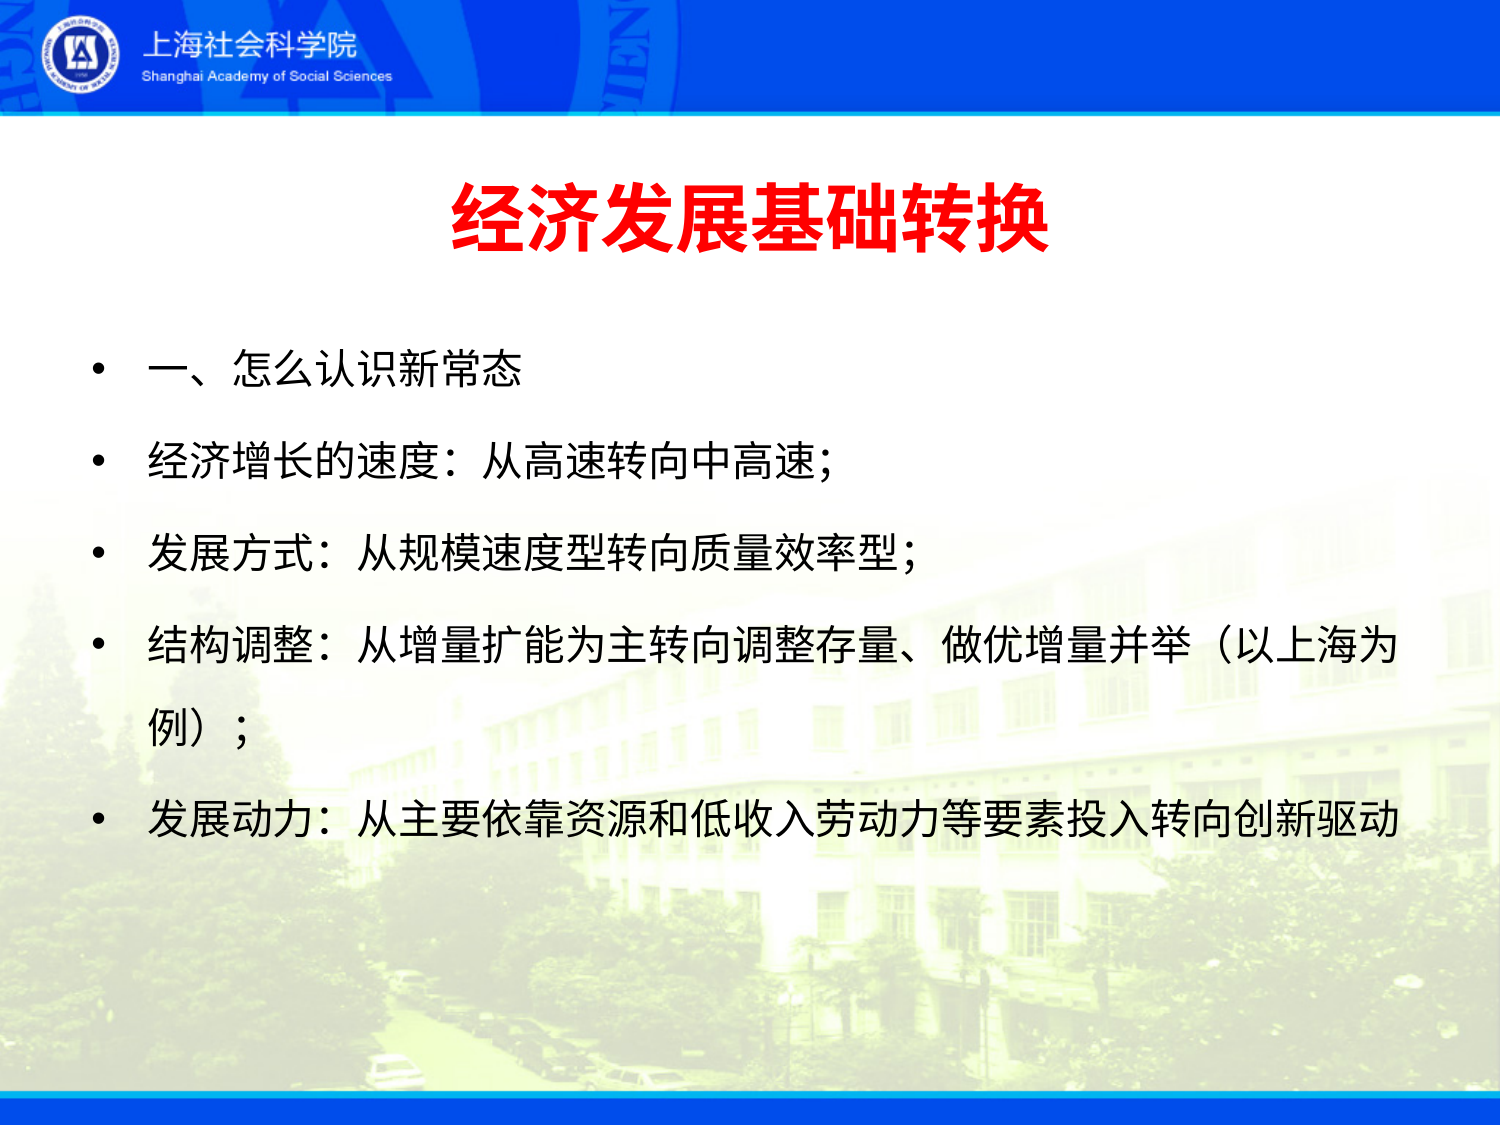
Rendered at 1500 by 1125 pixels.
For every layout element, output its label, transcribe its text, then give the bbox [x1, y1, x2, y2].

picture [0, 1099, 1500, 1125]
picture [0, 0, 1500, 1091]
title 经济发展基础转换 [74, 128, 1426, 305]
list 一、怎么认识新常态 经济增长的速度：从高速转向中高速； 发展方式：从规模速度型转向质量效率型； 结构调整：从增量扩能为主转向调整存量、做优增量并举（以上海为例）； 发展动力：从主要依靠资源和低收入劳动力等要素投入转向创新驱动 [76, 302, 1448, 1029]
